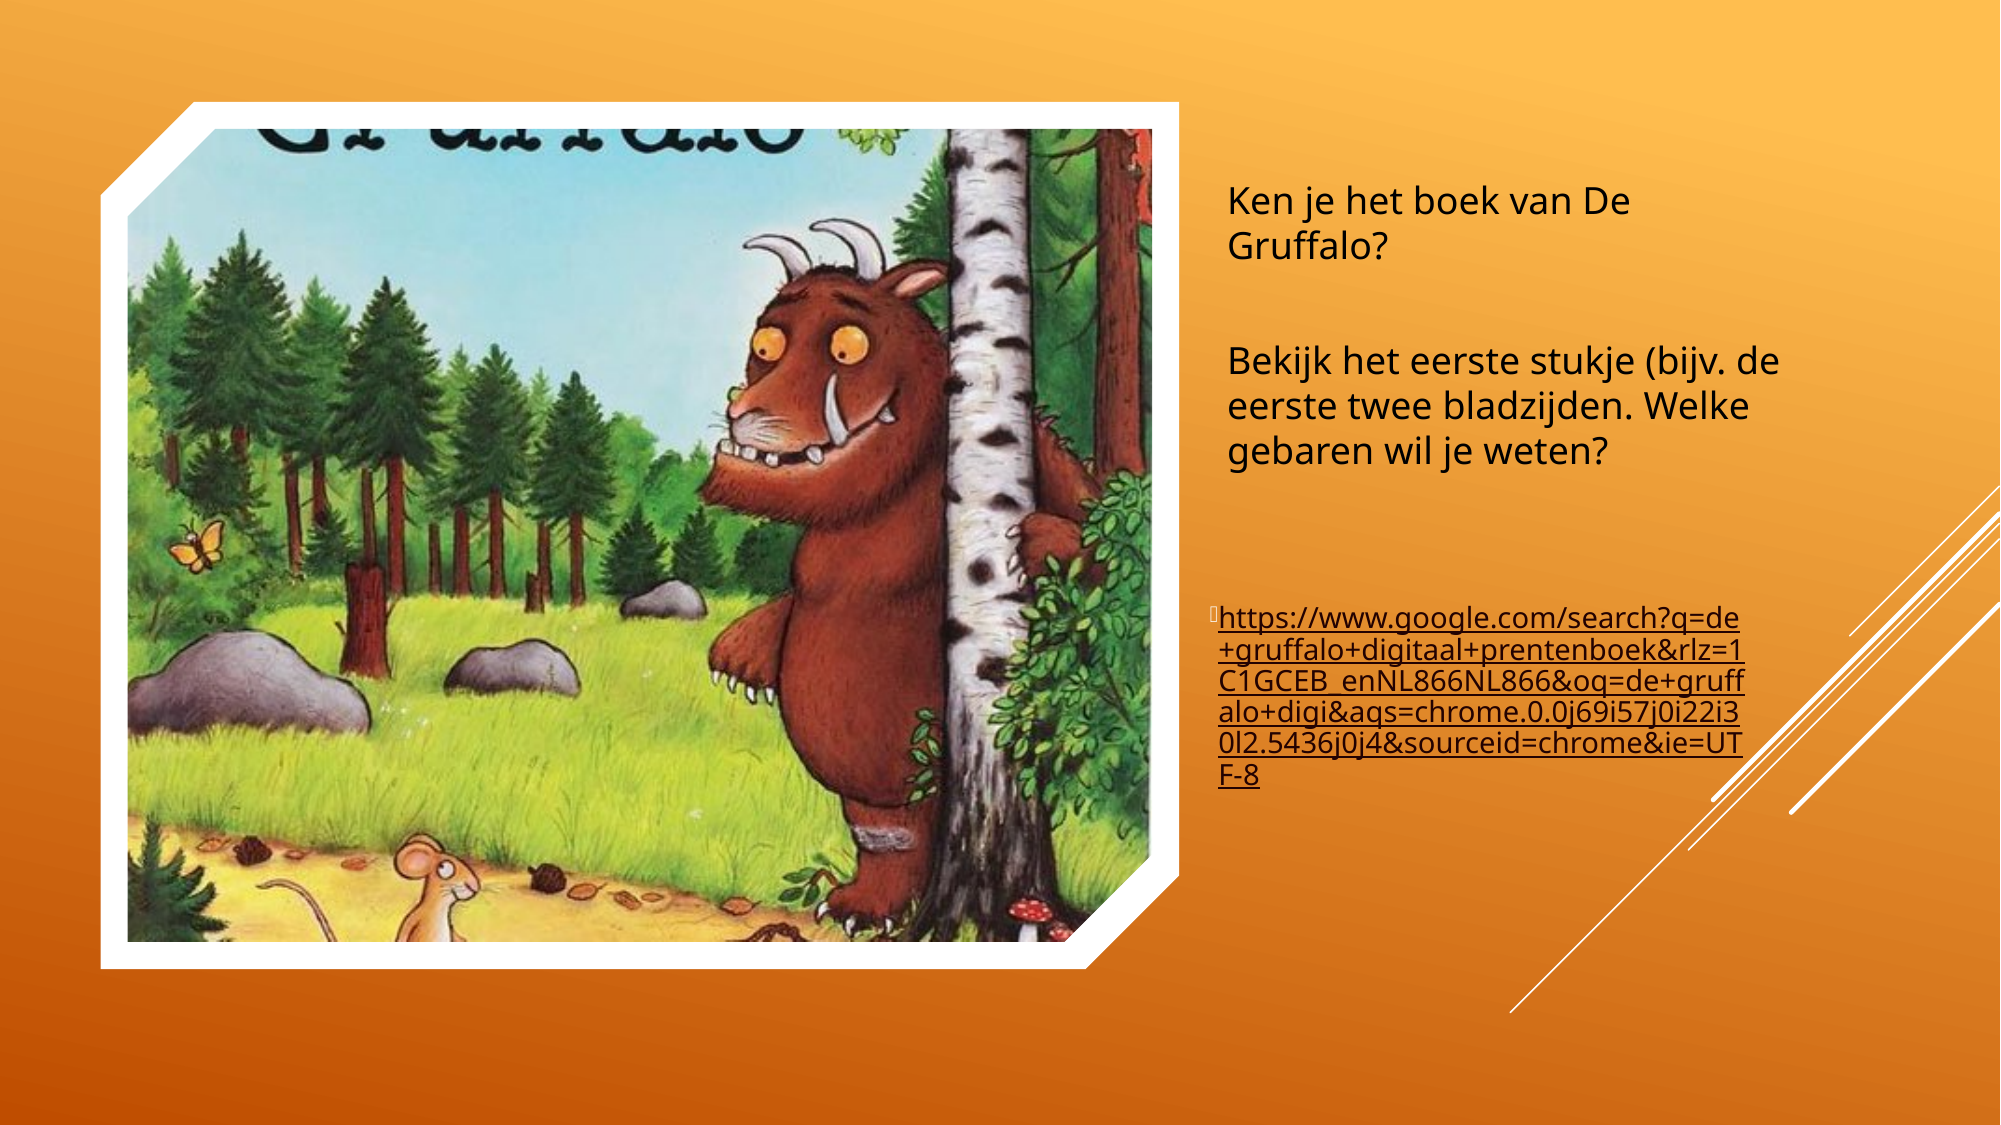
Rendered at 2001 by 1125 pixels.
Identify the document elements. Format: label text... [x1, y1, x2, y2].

text_box [0, 0, 2000, 1125]
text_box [1510, 485, 2000, 1013]
text_box Ken je het boek van De Gruffalo? Bekijk het eerste stukje (bijv. de eerste twee bladzijden. Welke gebaren wil je weten? [1212, 169, 1817, 480]
text_box [166, 100, 1181, 904]
text_box https://www.google.com/search?q=de+gruffalo+digitaal+prentenboek&rlz=1C1GCEB_enNL866NL866&oq=de+gruffalo+digi&aqs=chrome.0.0j69i57j0i22i30l2.5436j0j4&sourceid=chrome&ie=UTF-8 [1194, 590, 1766, 1094]
text_box [99, 167, 1114, 971]
picture [127, 128, 1153, 943]
